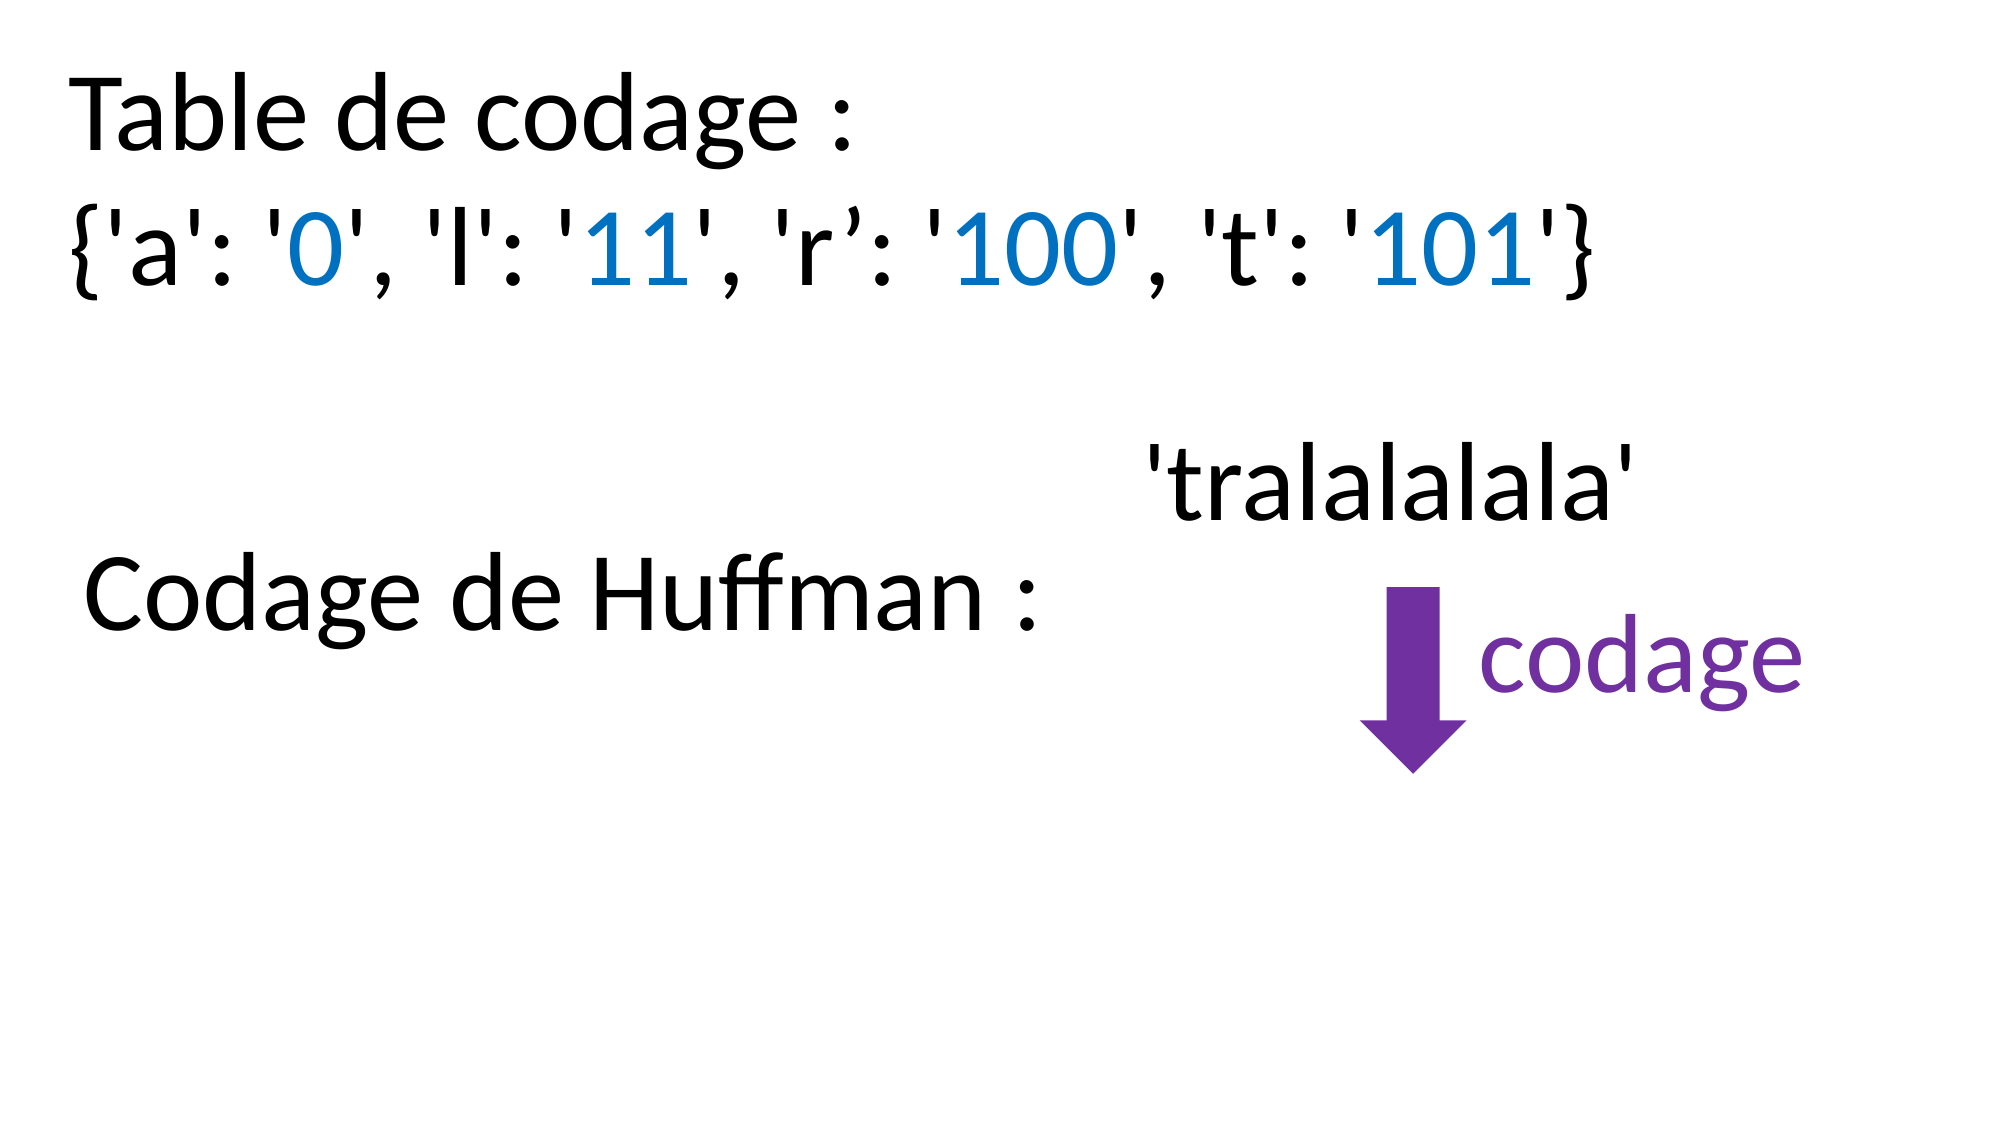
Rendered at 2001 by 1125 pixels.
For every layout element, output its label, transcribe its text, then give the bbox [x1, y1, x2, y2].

text_box 'tralalalala' [1127, 400, 1756, 551]
text_box Table de codage : {'a': '0', 'l': '11', 'r’: '100', 't': '101'} [53, 30, 1675, 315]
text_box [1359, 587, 1464, 774]
text_box codage [1464, 572, 2000, 723]
text_box Codage de Huffman : [69, 510, 1691, 661]
